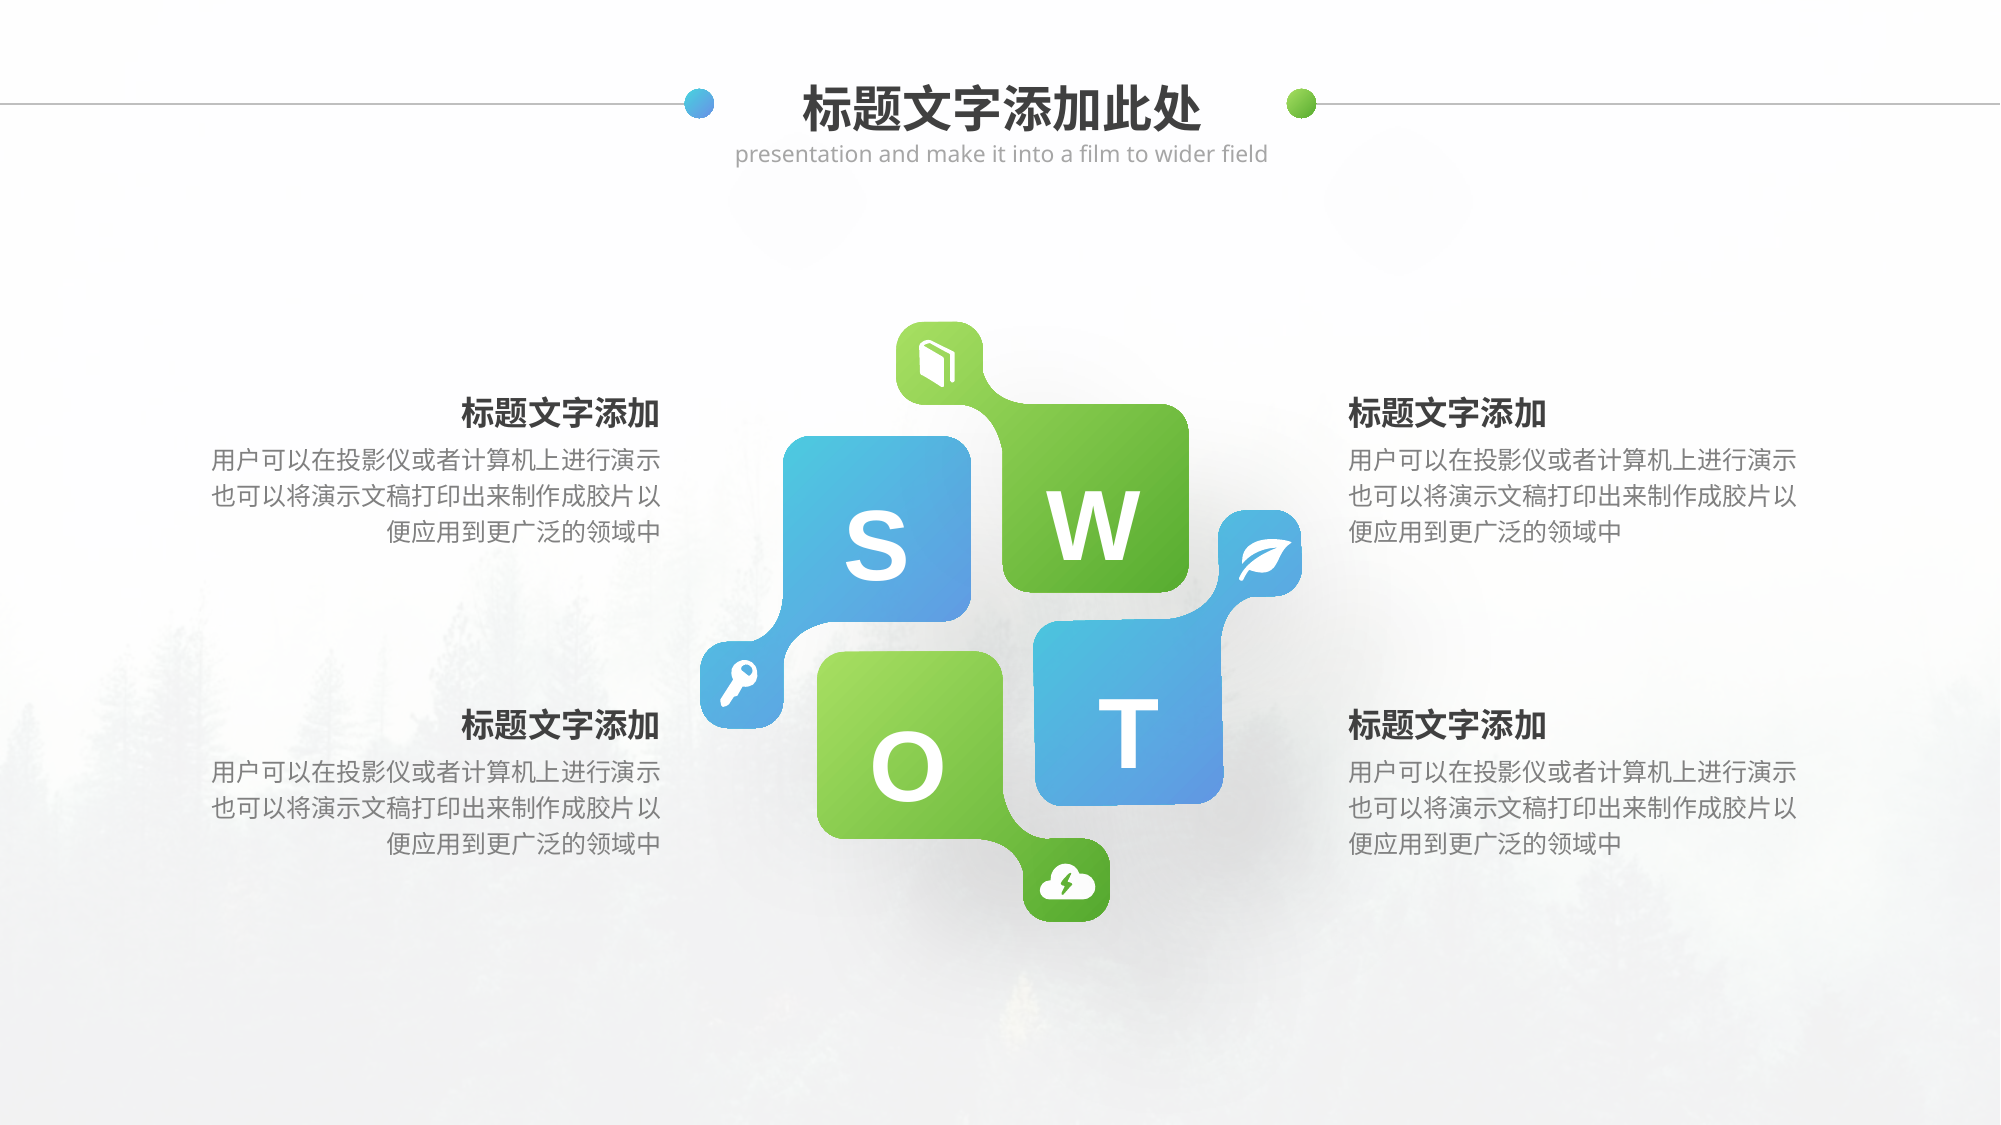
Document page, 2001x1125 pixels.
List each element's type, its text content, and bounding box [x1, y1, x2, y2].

text_box [818, 650, 1002, 669]
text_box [0, 69, 2000, 176]
text_box [1239, 539, 1292, 581]
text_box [1333, 688, 1832, 868]
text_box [178, 376, 677, 556]
text_box [919, 339, 955, 387]
text_box [720, 660, 758, 707]
text_box T [1035, 637, 1224, 797]
text_box [1041, 797, 1215, 807]
text_box [1039, 863, 1096, 900]
text_box [699, 598, 968, 730]
text_box W [999, 428, 1189, 588]
text_box S [782, 449, 971, 608]
text_box [1032, 508, 1303, 783]
text_box [895, 320, 1190, 569]
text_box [178, 688, 677, 868]
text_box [1333, 376, 1832, 556]
text_box [822, 674, 1111, 923]
text_box [786, 434, 968, 449]
text_box O [814, 669, 1003, 829]
text_box [1014, 588, 1177, 594]
